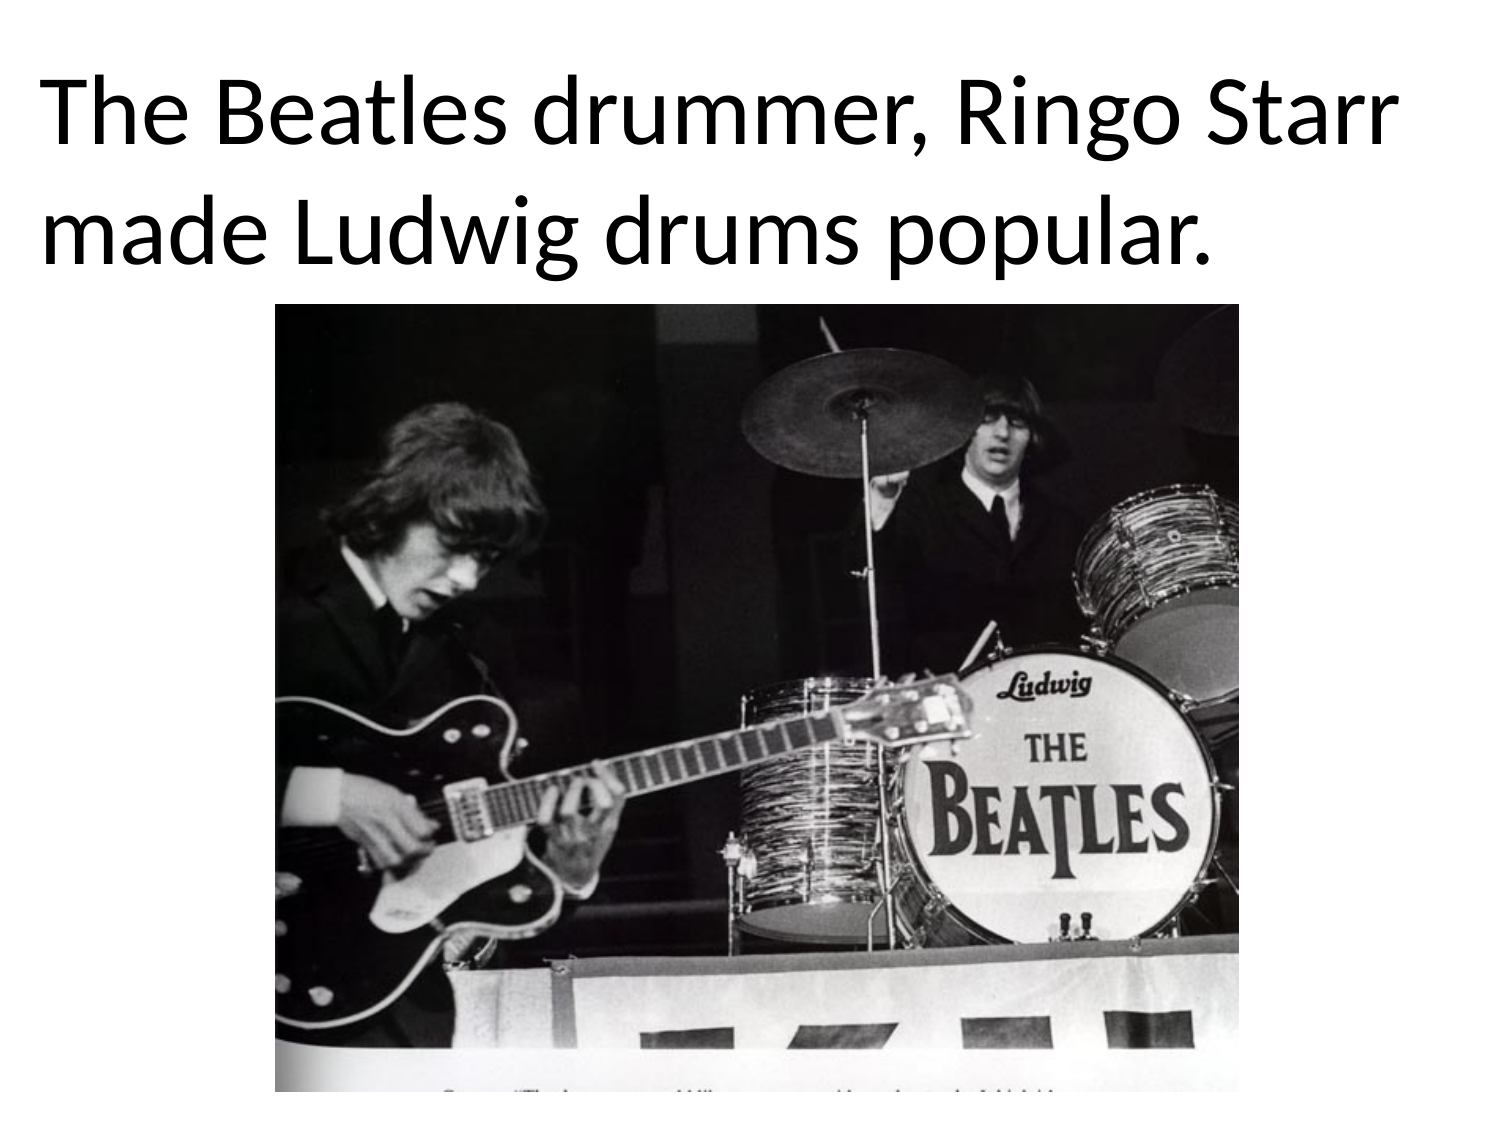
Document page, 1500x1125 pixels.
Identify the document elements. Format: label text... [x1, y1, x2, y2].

picture [274, 304, 1240, 1093]
list The Beatles drummer, Ringo Starr made Ludwig drums popular. [24, 37, 1463, 1088]
